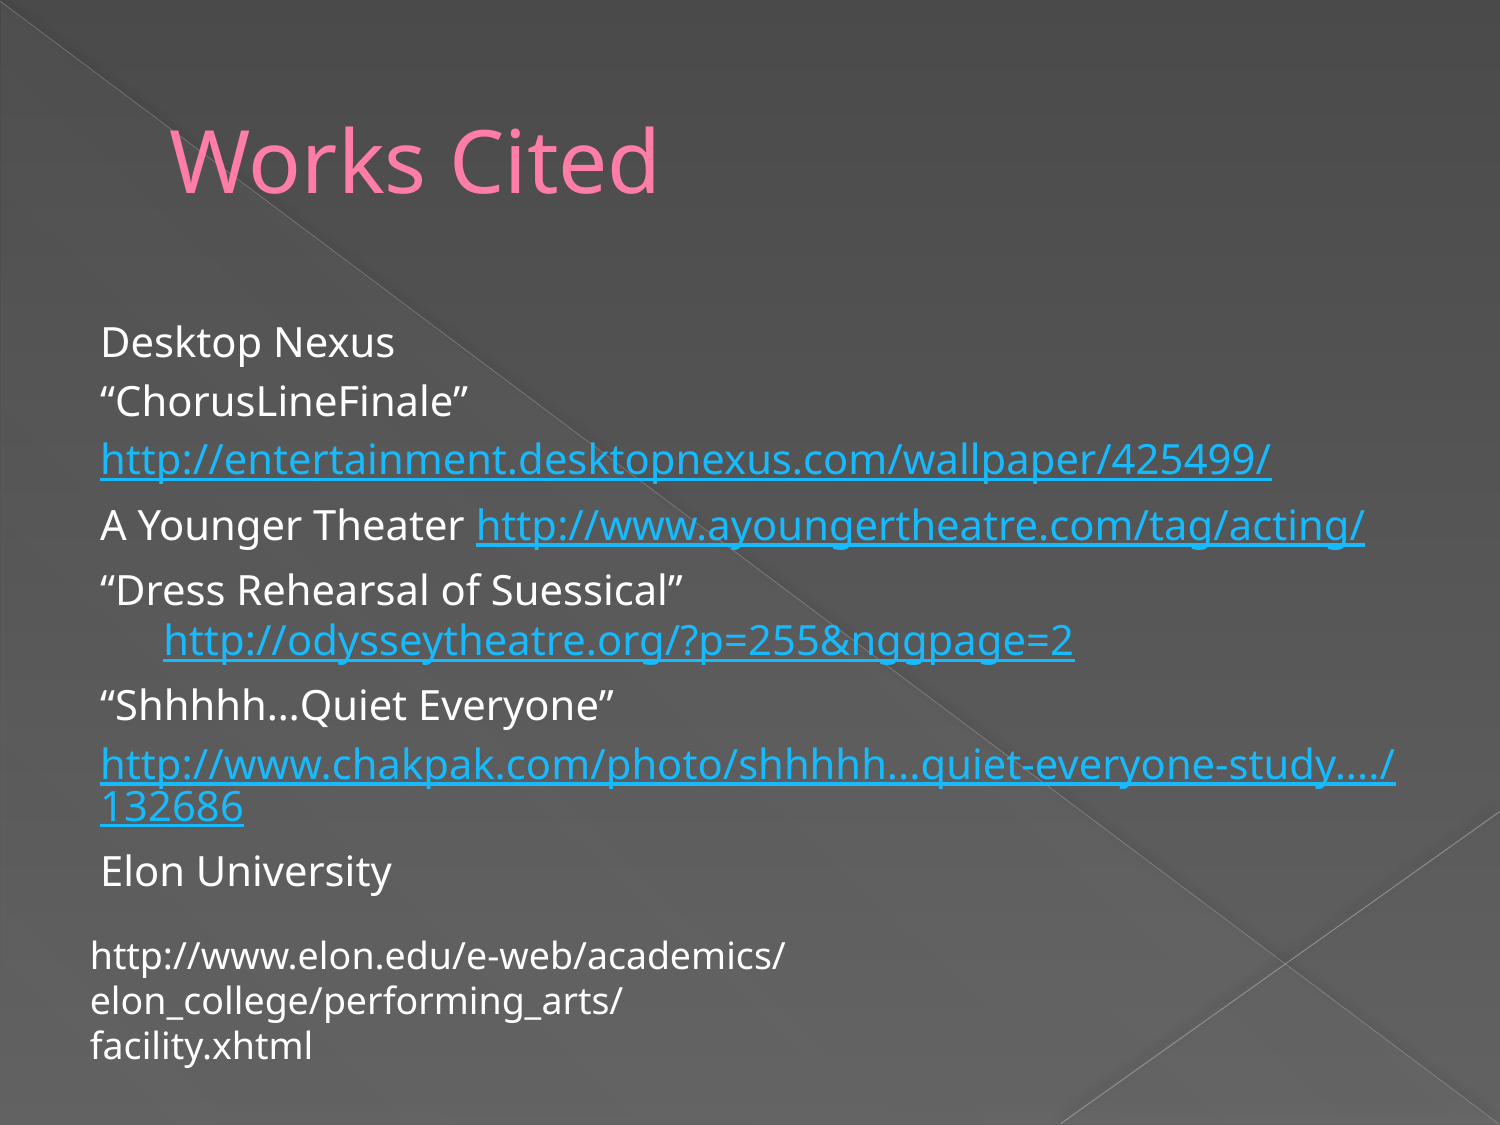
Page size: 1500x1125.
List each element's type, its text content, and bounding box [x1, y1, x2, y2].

title Works Cited [75, 43, 1425, 274]
text_box http://www.elon.edu/e-web/academics/elon_college/performing_arts/facility.xhtml [74, 924, 825, 1075]
list Desktop Nexus “ChorusLineFinale” http://entertainment.desktopnexus.com/wallpaper/425499/ A Younger Theater http://www.ayoungertheatre.com/tag/acting/ “Dress Rehearsal of Suessical” http://odysseytheatre.org/?p=255&nggpage=2 “Shhhhh…Quiet Everyone” http://www.chakpak.com/photo/shhhhh...quiet-everyone-study..../132686 Elon University [75, 308, 1425, 1059]
